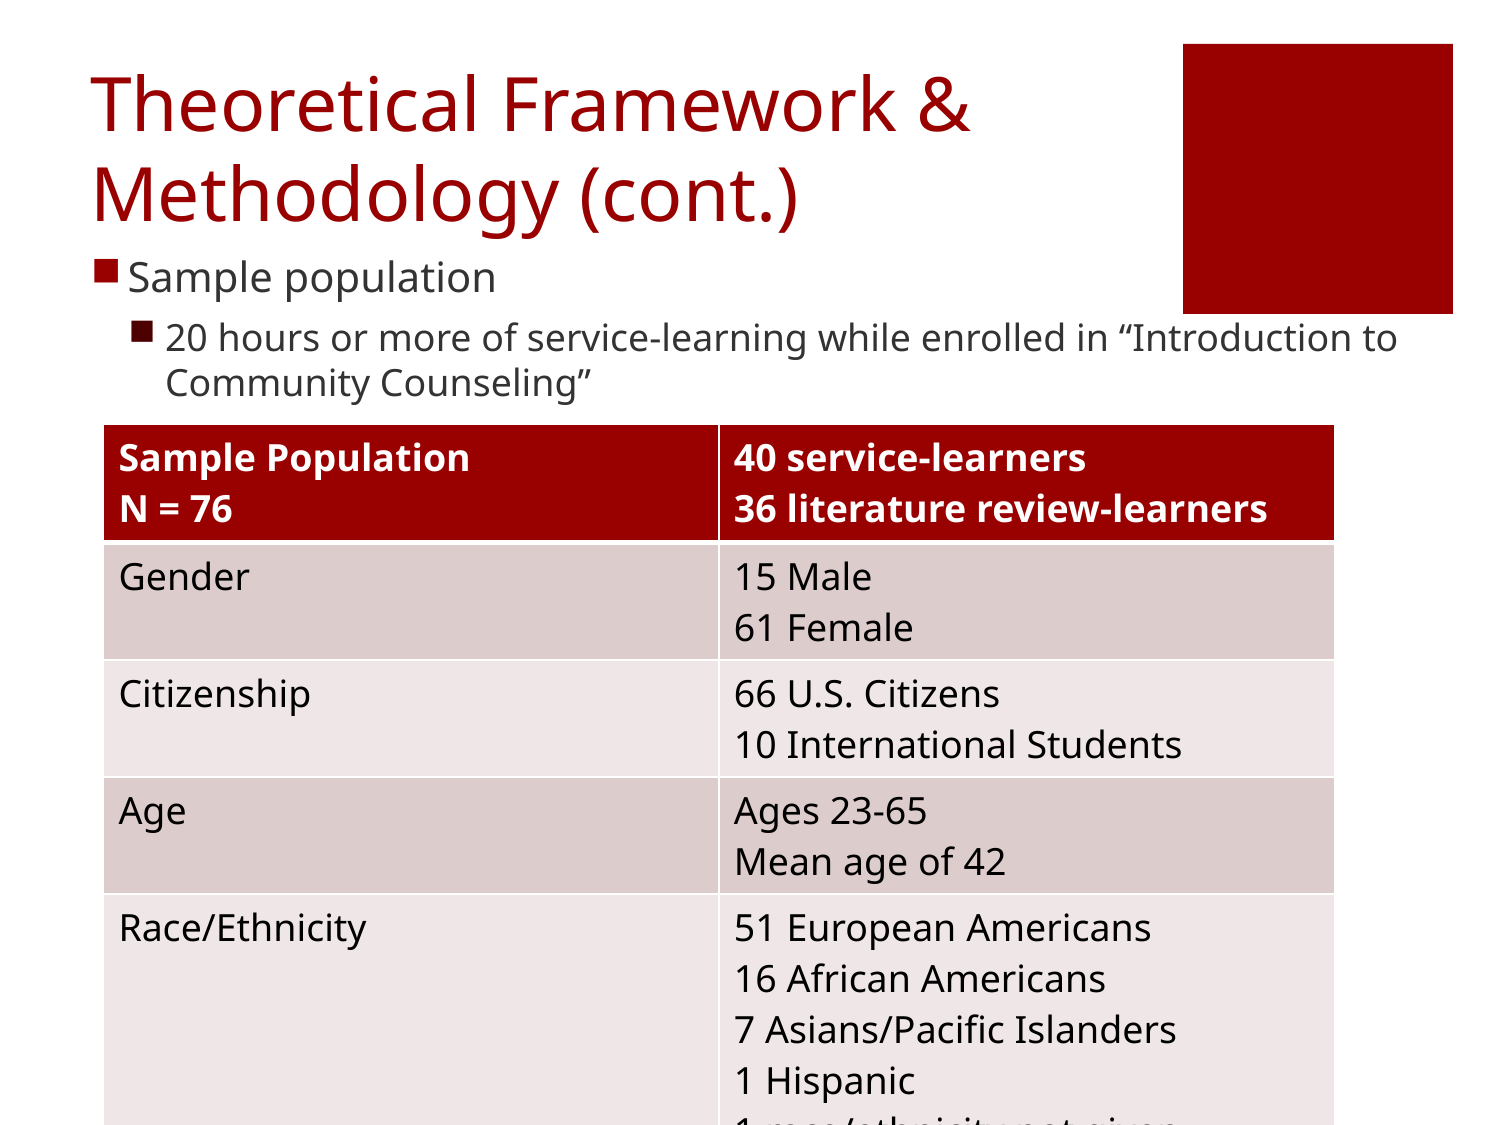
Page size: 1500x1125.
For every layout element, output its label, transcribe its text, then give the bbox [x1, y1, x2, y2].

table_cell Citizenship [104, 661, 718, 776]
table_cell Gender [104, 545, 718, 659]
table_cell 15 Male 61 Female [720, 545, 1334, 659]
table_header Sample Population N = 76 [104, 425, 718, 540]
table_cell Age [104, 778, 718, 893]
table_cell Ages 23-65 Mean age of 42 [720, 778, 1334, 893]
table_cell 51 European Americans 16 African Americans 7 Asians/Pacific Islanders 1 Hispanic 1 race/ethnicity not given [720, 895, 1334, 1125]
list Sample population 20 hours or more of service-learning while enrolled in “Introduction to Community Counseling” [75, 243, 1482, 1005]
title Theoretical Framework & Methodology (cont.) [75, 56, 1143, 243]
table_header 40 service-learners 36 literature review-learners [720, 425, 1334, 540]
table_cell Race/Ethnicity [104, 895, 718, 1125]
table_cell 66 U.S. Citizens 10 International Students [720, 661, 1334, 776]
